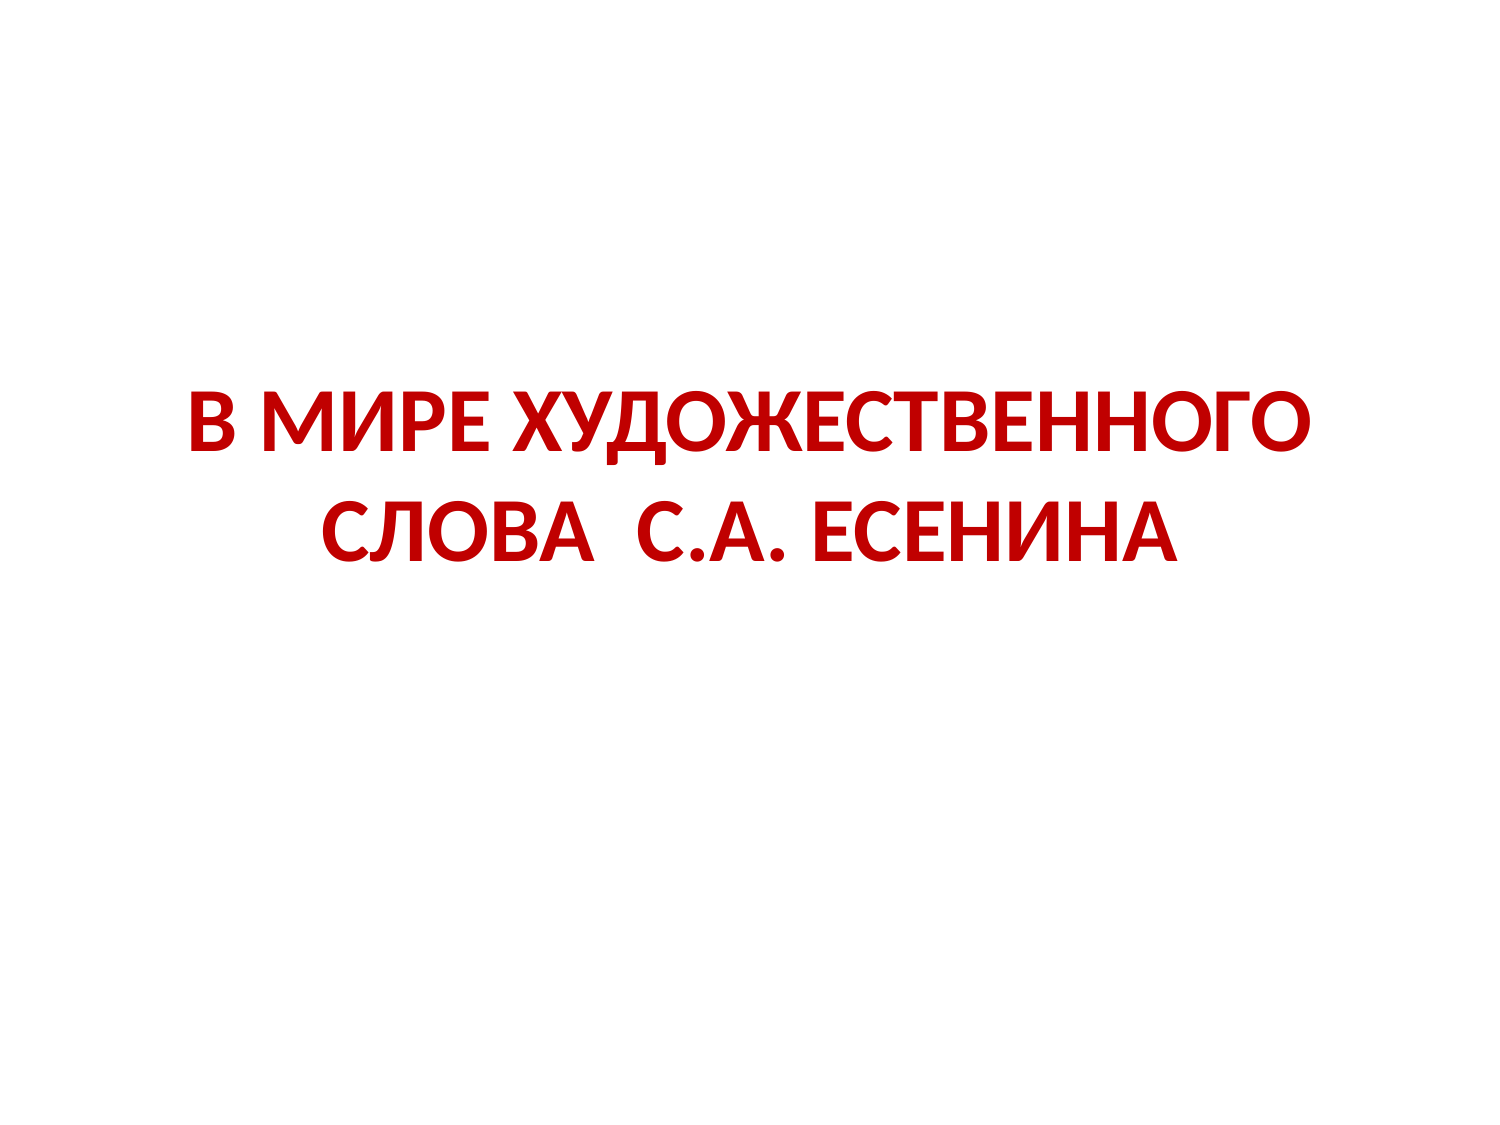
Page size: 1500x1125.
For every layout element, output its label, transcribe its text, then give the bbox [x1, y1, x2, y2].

title В МИРЕ ХУДОЖЕСТВЕННОГО СЛОВА С.А. ЕСЕНИНА [112, 349, 1388, 591]
